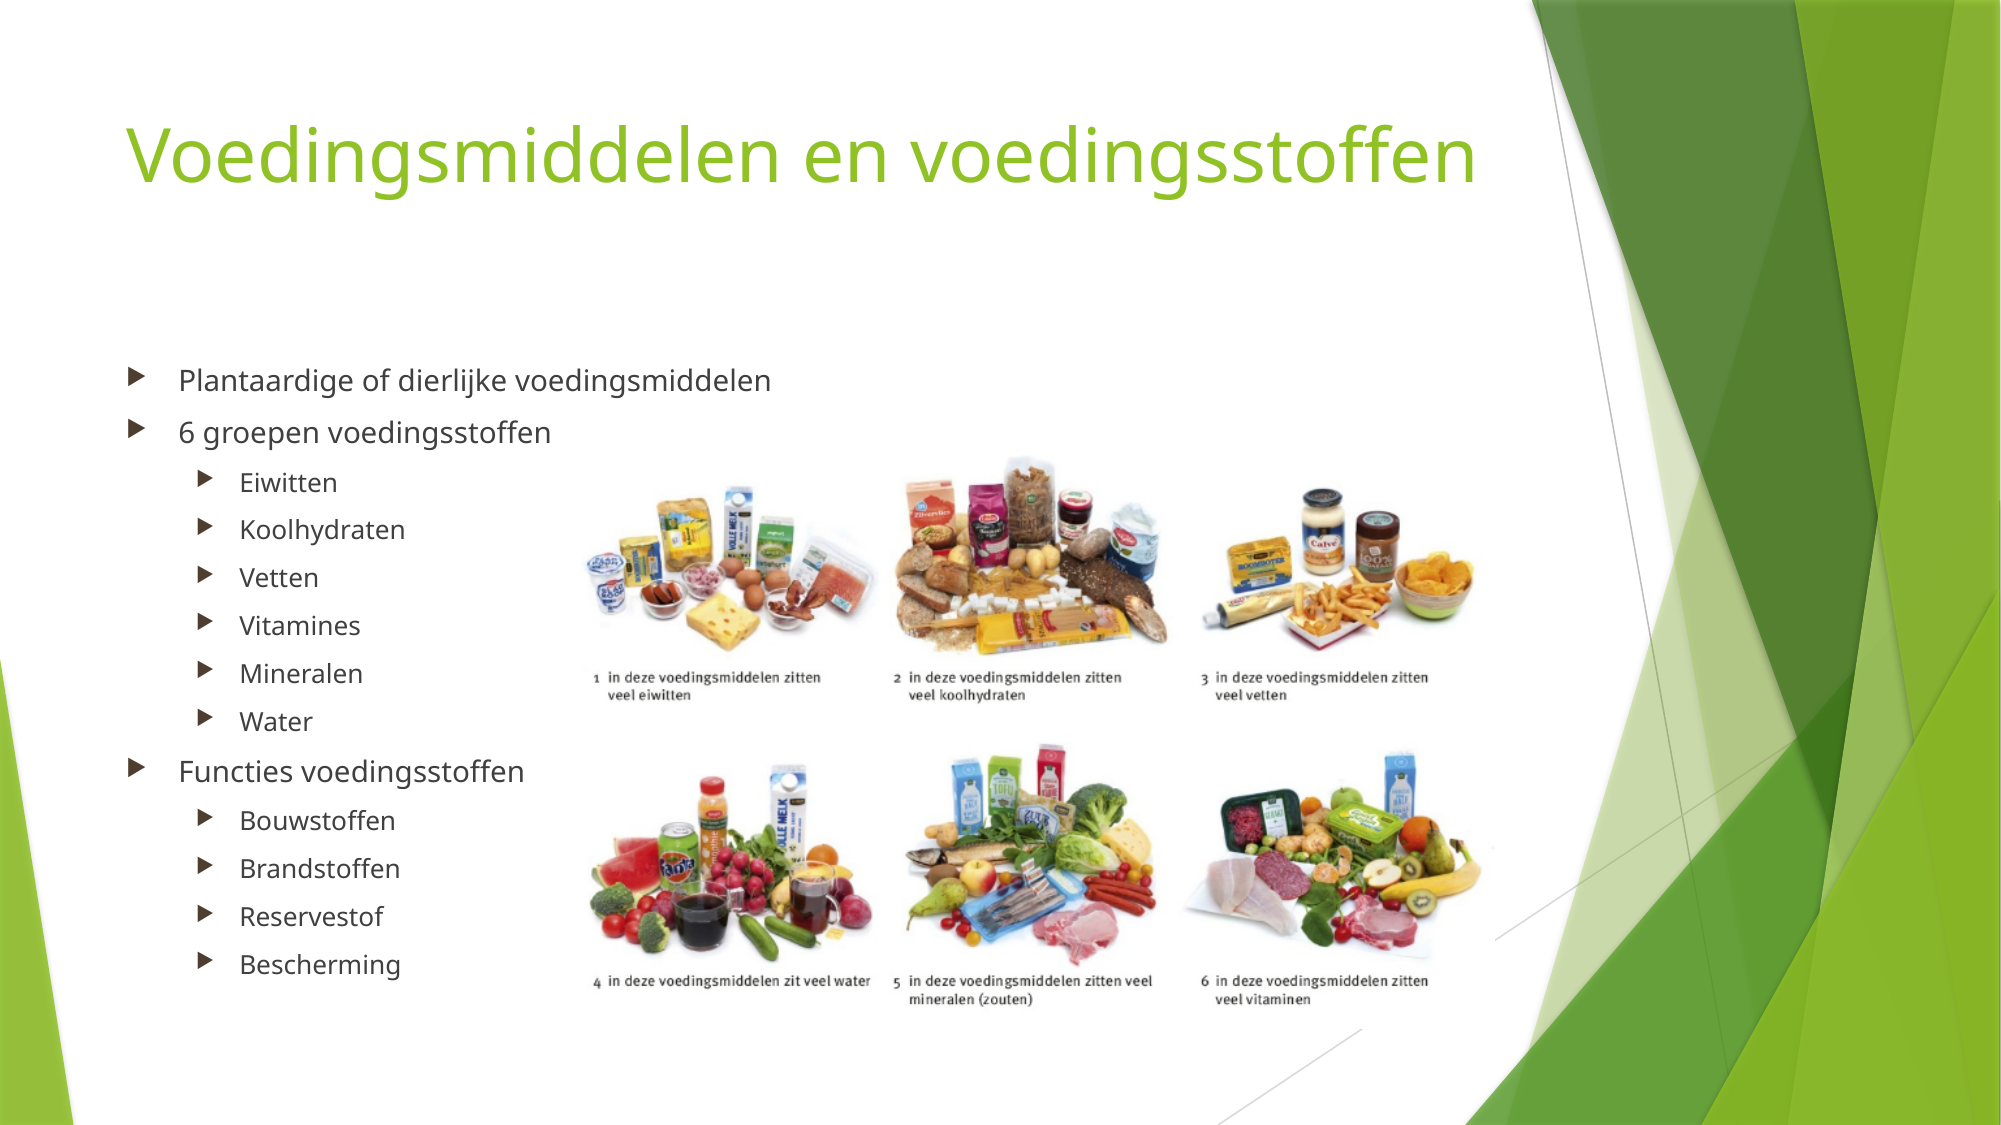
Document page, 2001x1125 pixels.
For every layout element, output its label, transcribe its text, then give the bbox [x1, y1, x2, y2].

title Voedingsmiddelen en voedingsstoffen [111, 99, 1522, 317]
list Plantaardige of dierlijke voedingsmiddelen 6 groepen voedingsstoffen Eiwitten Koolhydraten Vetten Vitamines Mineralen Water Functies voedingsstoffen Bouwstoffen Brandstoffen Reservestof Bescherming [111, 354, 1522, 992]
picture [581, 453, 1495, 1030]
